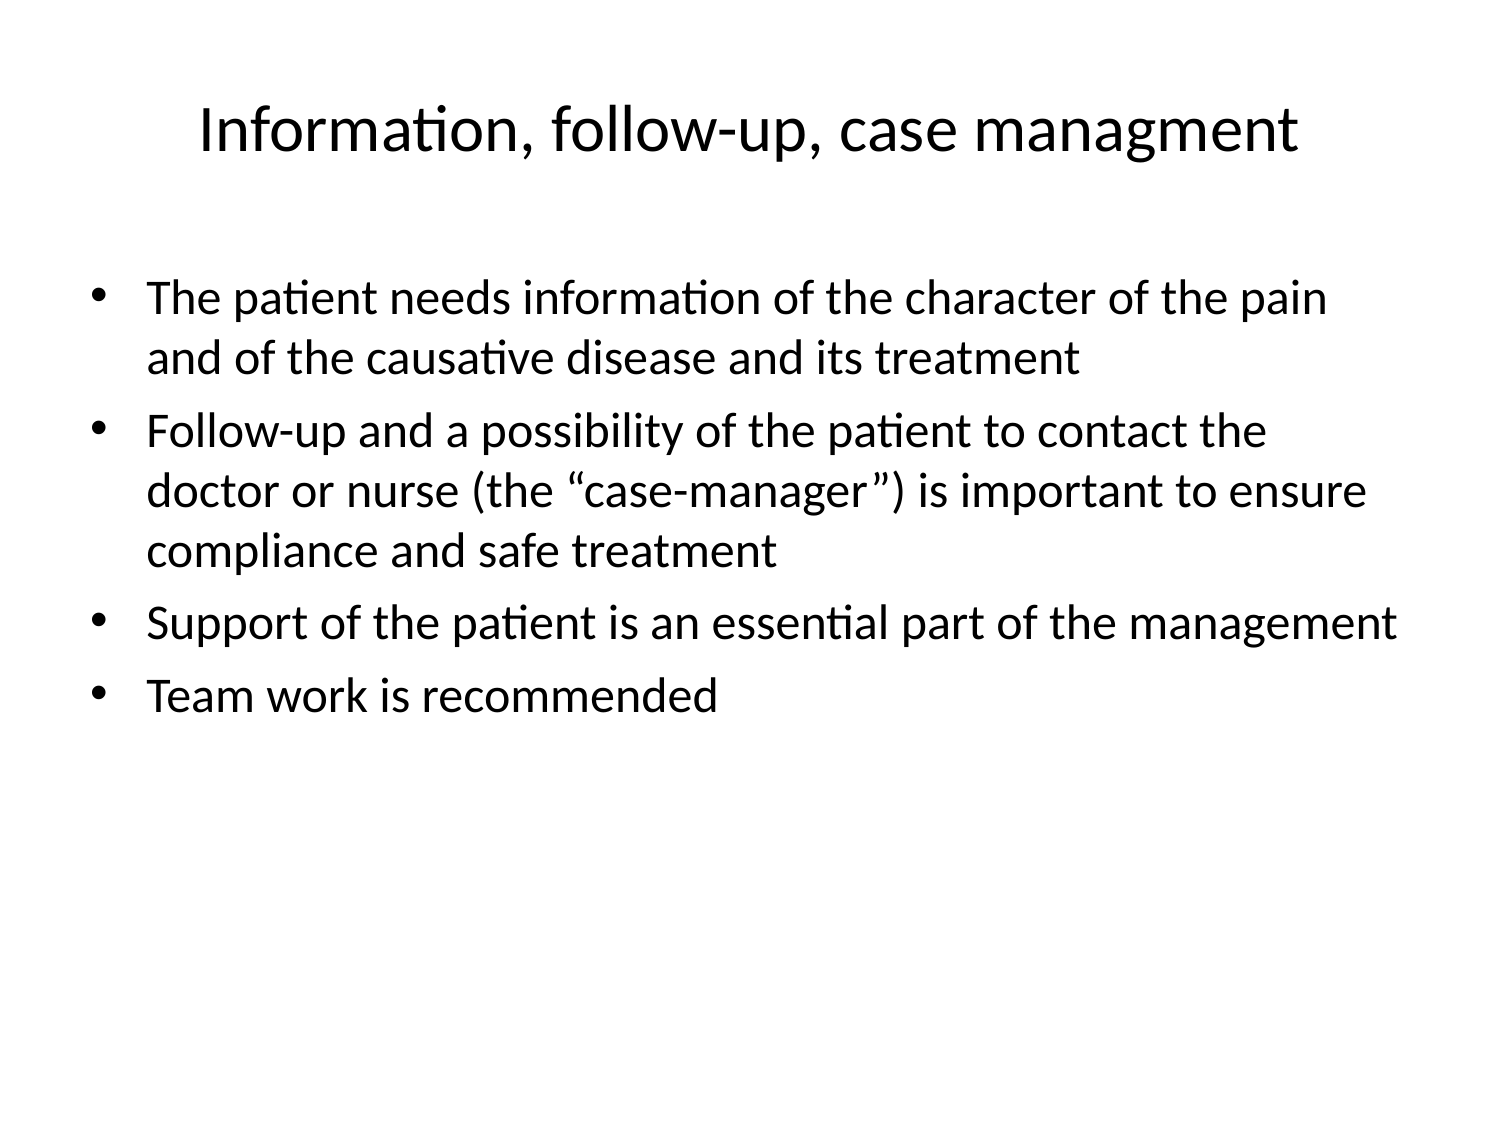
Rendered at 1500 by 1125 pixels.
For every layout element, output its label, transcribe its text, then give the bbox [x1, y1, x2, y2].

list The patient needs information of the character of the pain and of the causative disease and its treatment Follow-up and a possibility of the patient to contact the doctor or nurse (the “case-manager”) is important to ensure compliance and safe treatment Support of the patient is an essential part of the management Team work is recommended [74, 256, 1426, 1000]
title Information, follow-up, case managment [29, 77, 1471, 173]
